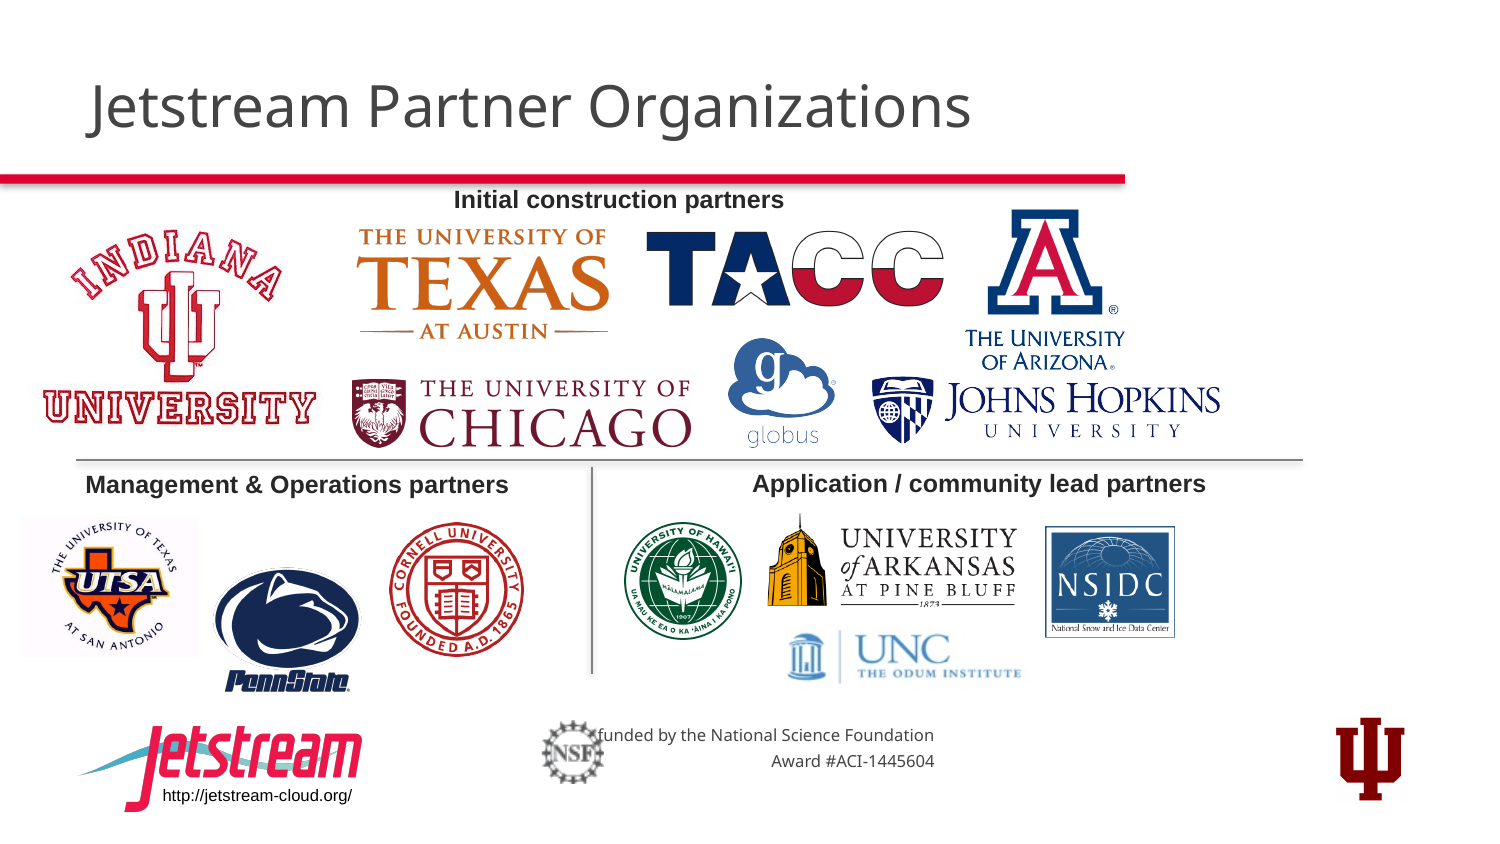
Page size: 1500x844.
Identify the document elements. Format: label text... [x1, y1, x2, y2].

picture [965, 205, 1125, 371]
text_box Initial construction partners [306, 175, 933, 221]
picture [28, 208, 325, 448]
picture [352, 379, 692, 448]
picture [866, 372, 1224, 448]
picture [356, 228, 609, 340]
text_box Application / community lead partners [645, 460, 1315, 505]
picture [644, 228, 945, 308]
picture [1045, 526, 1175, 638]
picture [1335, 716, 1408, 804]
picture [764, 512, 1044, 707]
text_box Management & Operations partners [3, 461, 588, 507]
picture [75, 720, 364, 818]
picture [623, 522, 742, 640]
title Jetstream Partner Organizations [75, 33, 1425, 175]
picture [22, 516, 524, 692]
picture [728, 338, 836, 448]
